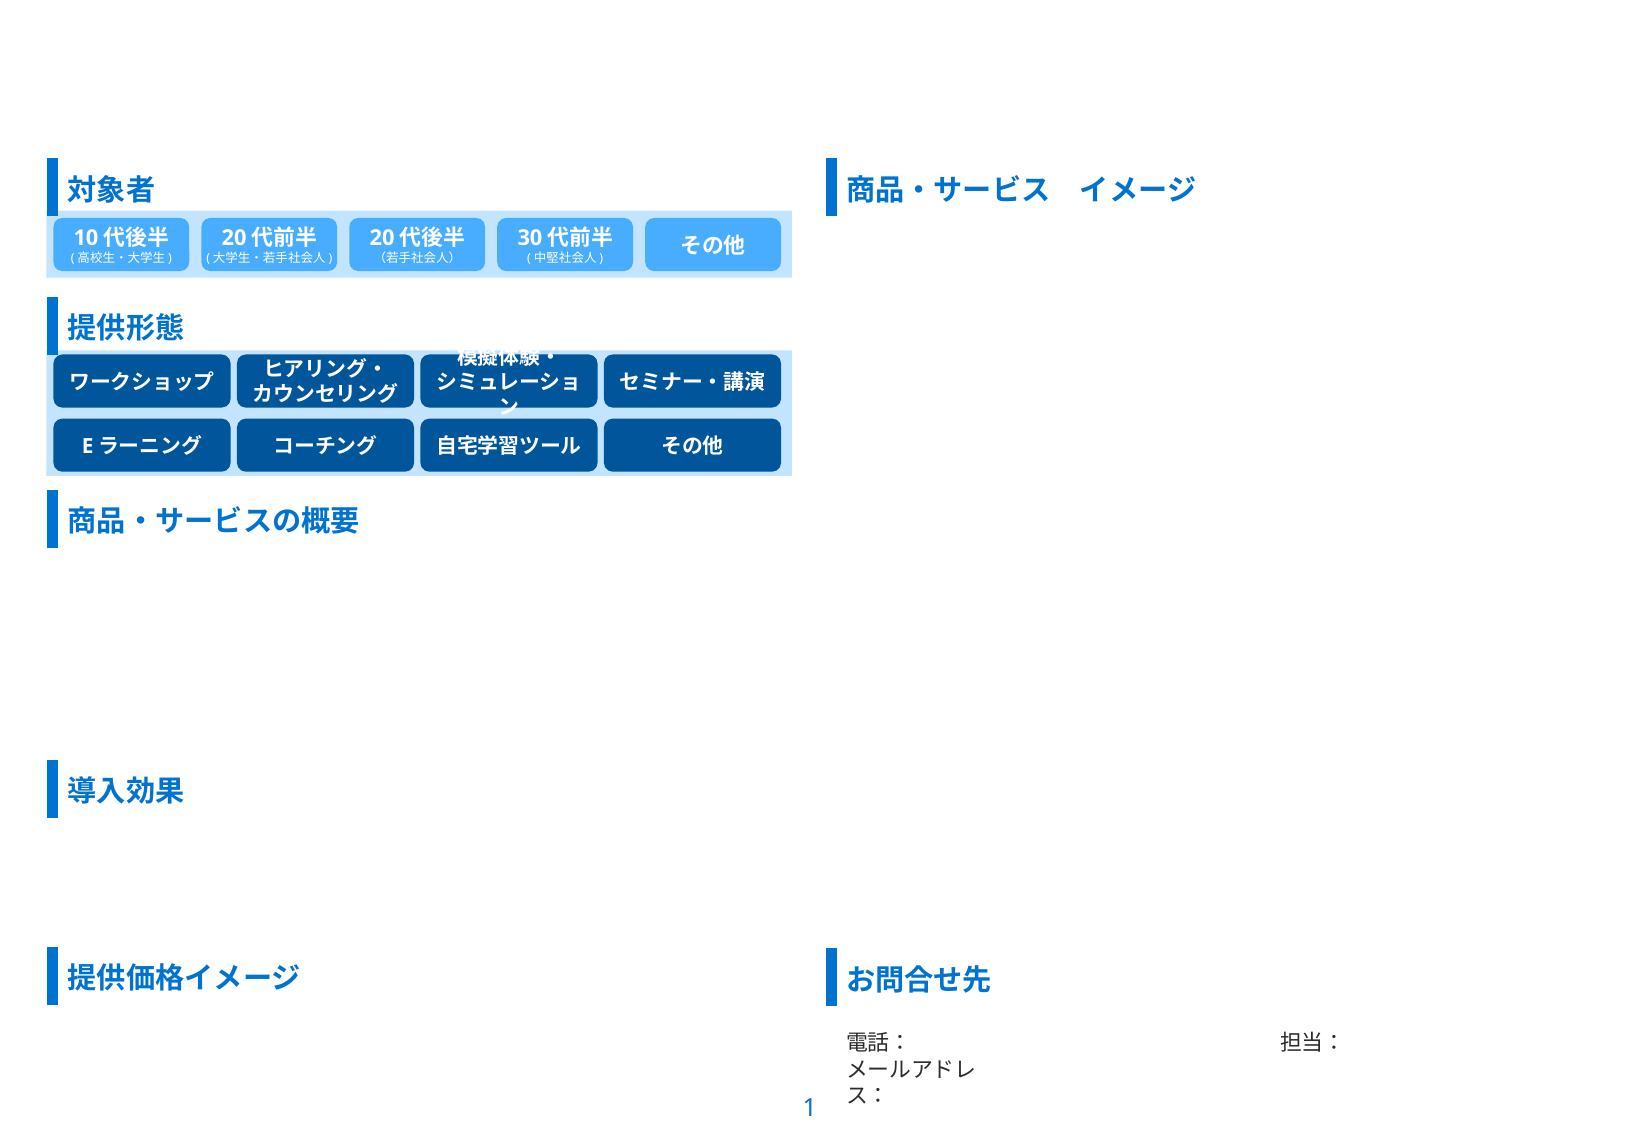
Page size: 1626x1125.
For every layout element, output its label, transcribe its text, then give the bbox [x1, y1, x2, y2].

text_box その他 [644, 216, 783, 273]
text_box Eラーニング [52, 417, 232, 473]
text_box 30代前半 (中堅社会人) [496, 216, 635, 273]
text_box セミナー・講演 [602, 353, 783, 409]
text_box その他 [602, 417, 783, 473]
text_box ヒアリング・ カウンセリング [235, 353, 416, 409]
text_box 模擬体験・ シミュレーション [419, 353, 599, 409]
text_box 20代後半 （若手社会人） [348, 216, 487, 273]
text_box 10代後半 (高校生・大学生) [52, 216, 191, 273]
text_box ワークショップ [52, 353, 232, 409]
text_box 20代前半 (大学生・若手社会人) [200, 216, 339, 273]
text_box コーチング [235, 417, 416, 473]
text_box 自宅学習ツール [419, 417, 599, 473]
